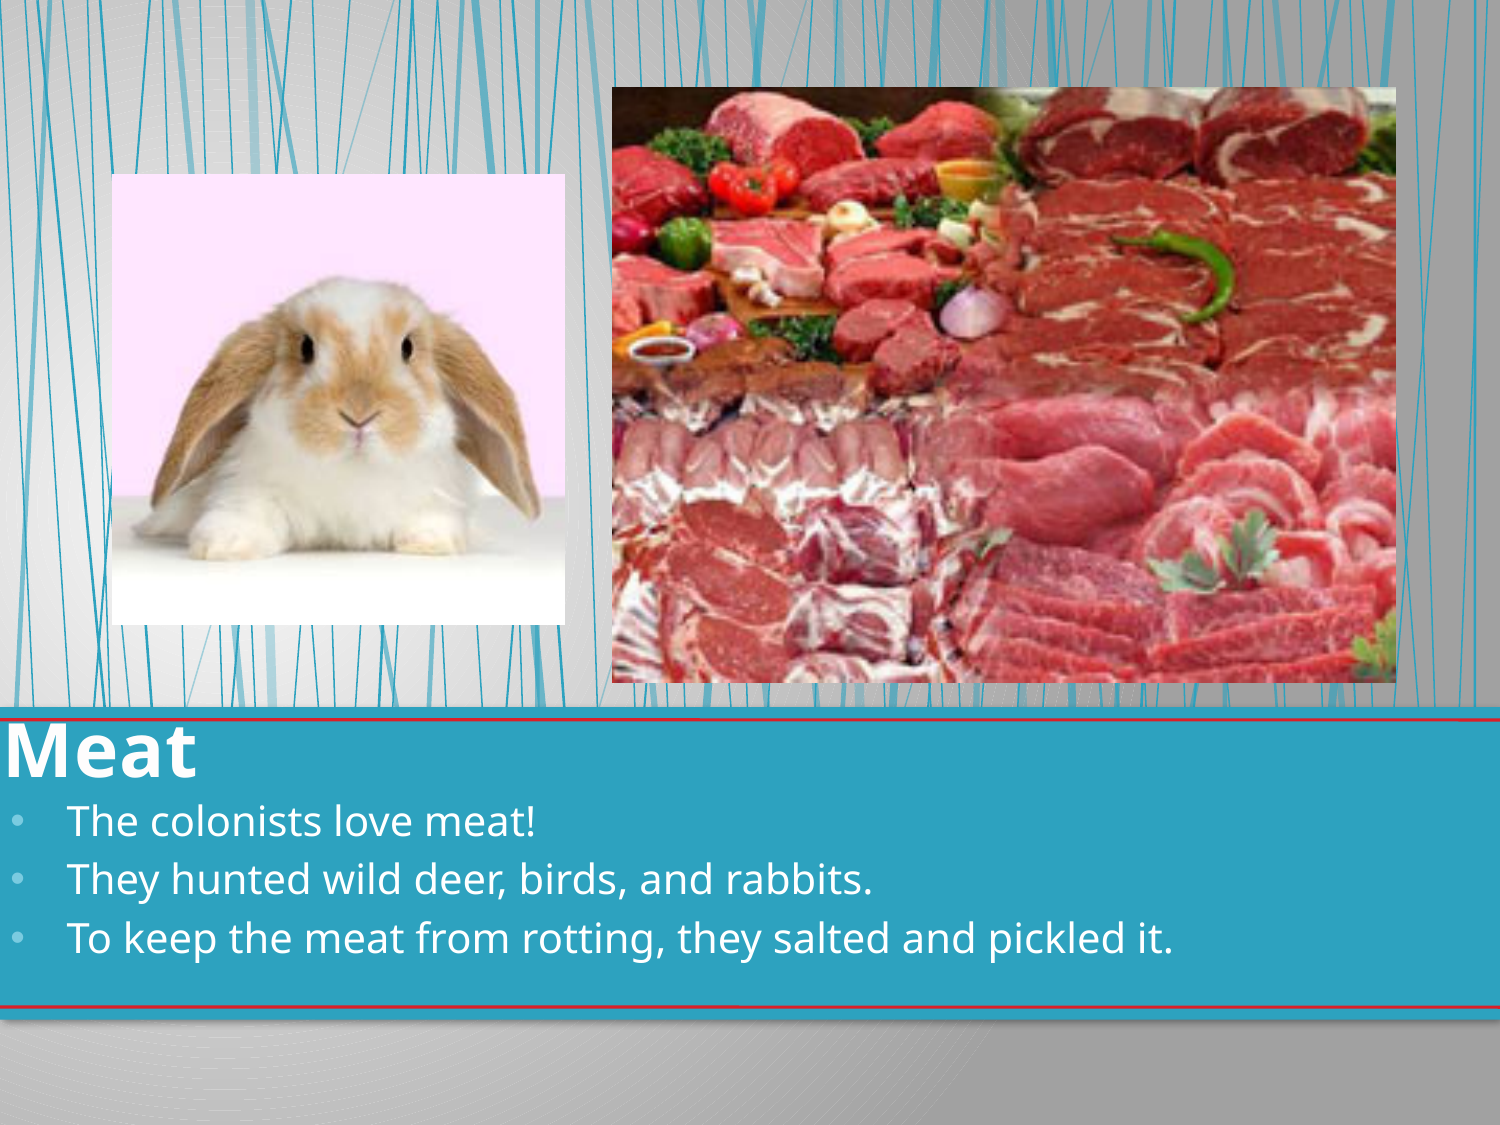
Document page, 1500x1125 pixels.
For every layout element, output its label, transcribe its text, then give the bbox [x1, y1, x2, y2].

list The colonists love meat! They hunted wild deer, birds, and rabbits. To keep the meat from rotting, they salted and pickled it. [0, 787, 1358, 1063]
title Meat [0, 612, 1350, 800]
picture [612, 87, 1396, 683]
picture [112, 174, 565, 626]
